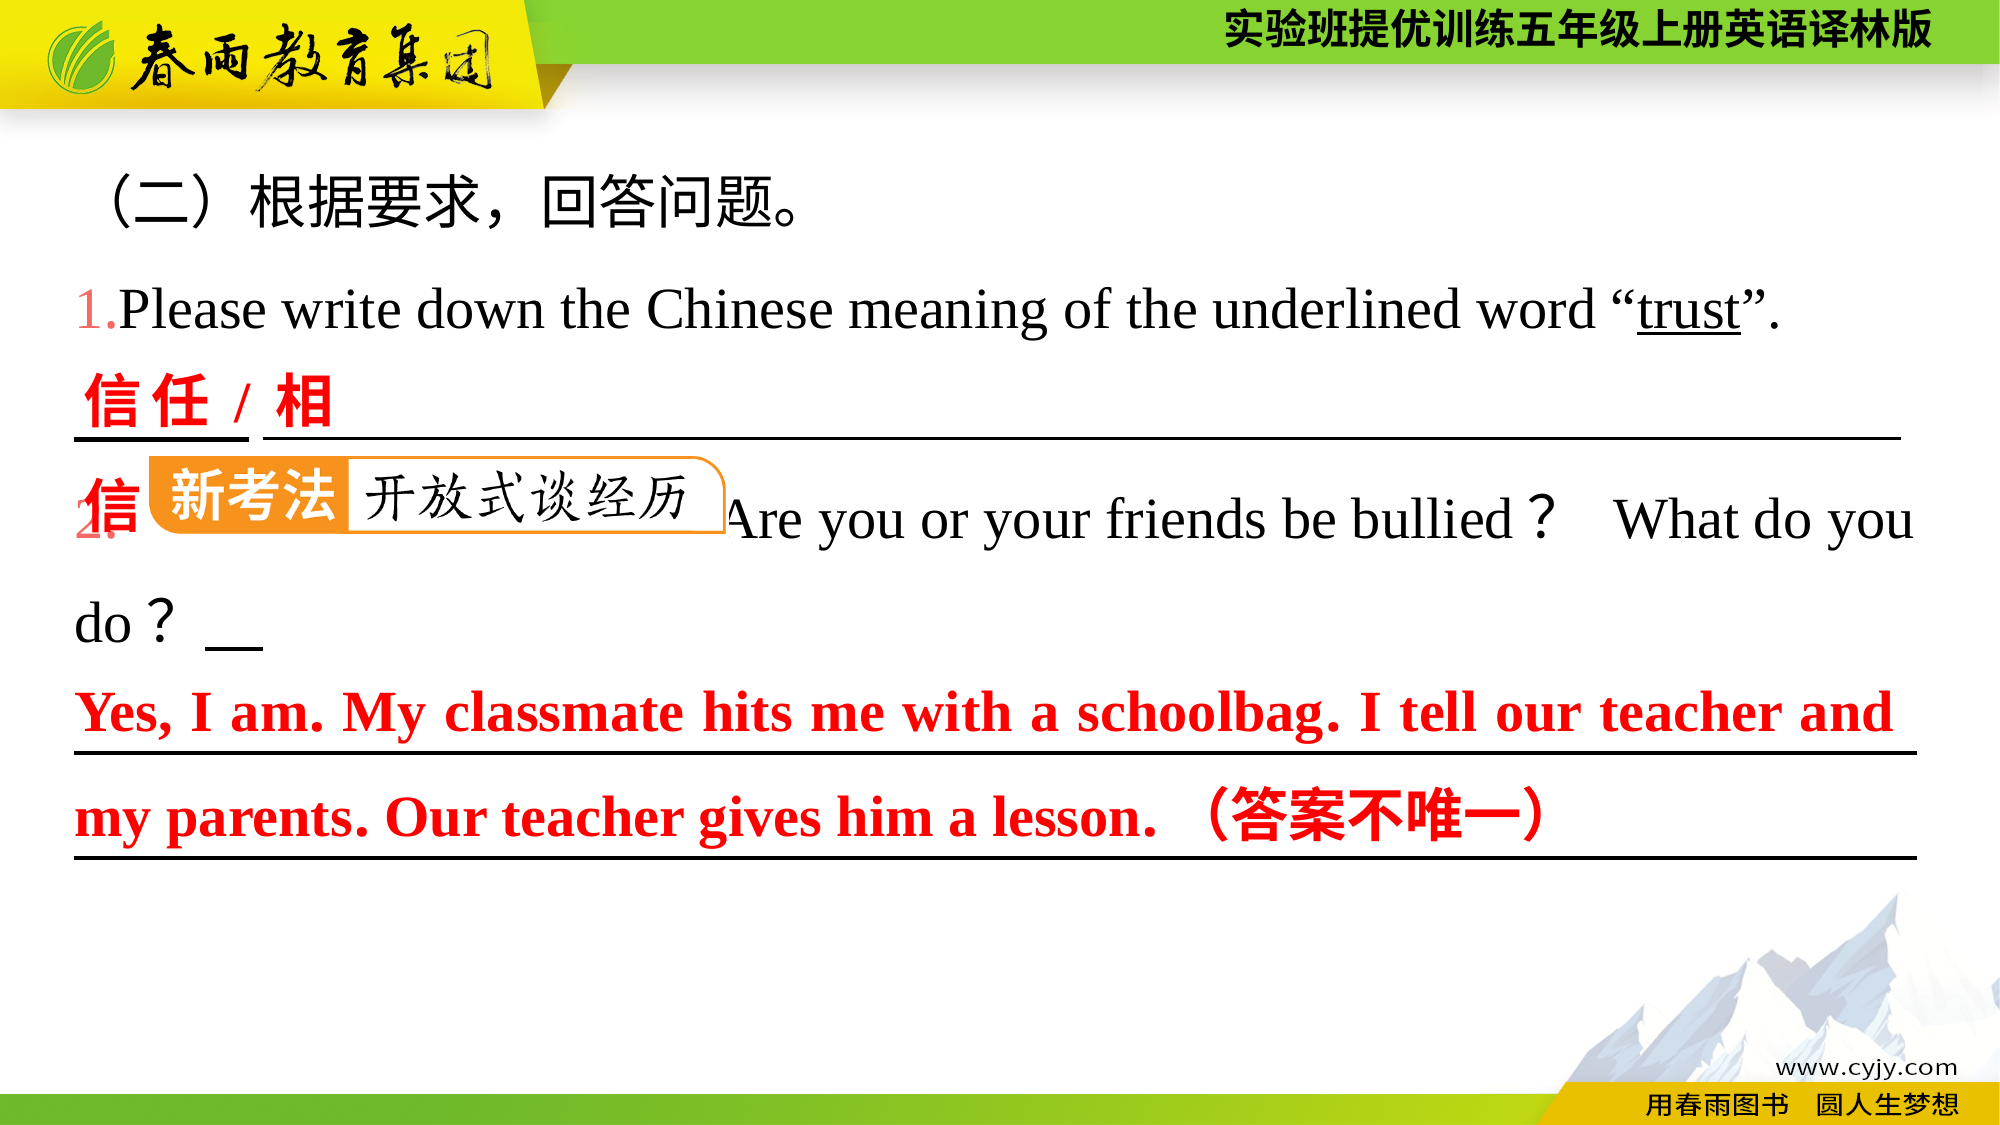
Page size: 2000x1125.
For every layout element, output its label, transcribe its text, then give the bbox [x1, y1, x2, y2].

text_box Yes, I am. My classmate hits me with a schoolbag. I tell our teacher and my parents. Our teacher gives him a lesson.（答案不唯一） [59, 631, 1910, 856]
list （二）根据要求，回答问题。 1.Please write down the Chinese meaning of the underlined word “trust”. ________________________________________________________ 2. Are you or your friends be bullied？ What do you do？ ______________________________________________________________________________________________________________________________ [59, 122, 1944, 880]
picture [0, 0, 2000, 1125]
text_box 信任/相信 [68, 322, 348, 442]
